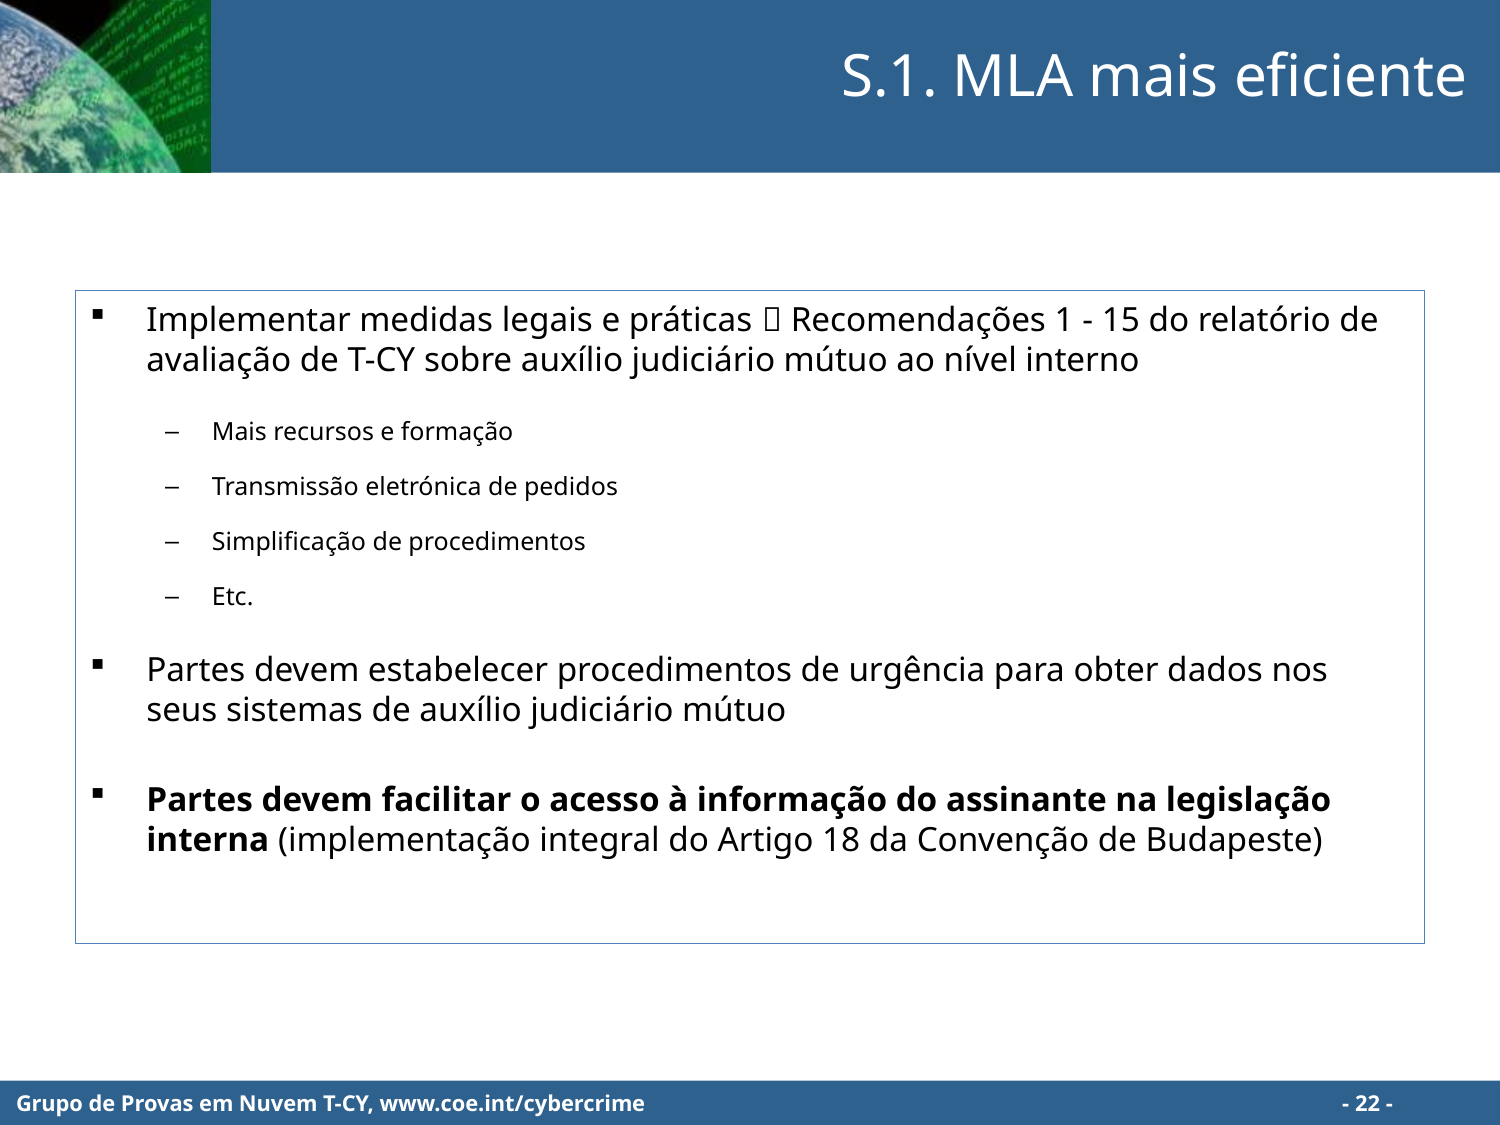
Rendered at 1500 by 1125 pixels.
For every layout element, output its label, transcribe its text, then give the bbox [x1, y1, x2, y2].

text_box [0, 1079, 1500, 1125]
picture [0, 0, 212, 173]
list Implementar medidas legais e práticas  Recomendações 1 - 15 do relatório de avaliação de T-CY sobre auxílio judiciário mútuo ao nível interno Mais recursos e formação Transmissão eletrónica de pedidos Simplificação de procedimentos Etc. Partes devem estabelecer procedimentos de urgência para obter dados nos seus sistemas de auxílio judiciário mútuo Partes devem facilitar o acesso à informação do assinante na legislação interna (implementação integral do Artigo 18 da Convenção de Budapeste) [75, 290, 1425, 944]
text_box [214, 0, 1500, 175]
text_box S.1. MLA mais eficiente [230, 31, 1483, 116]
text_box Grupo de Provas em Nuvem T-CY, www.coe.int/cybercrime - 22 - [1, 1082, 1500, 1125]
